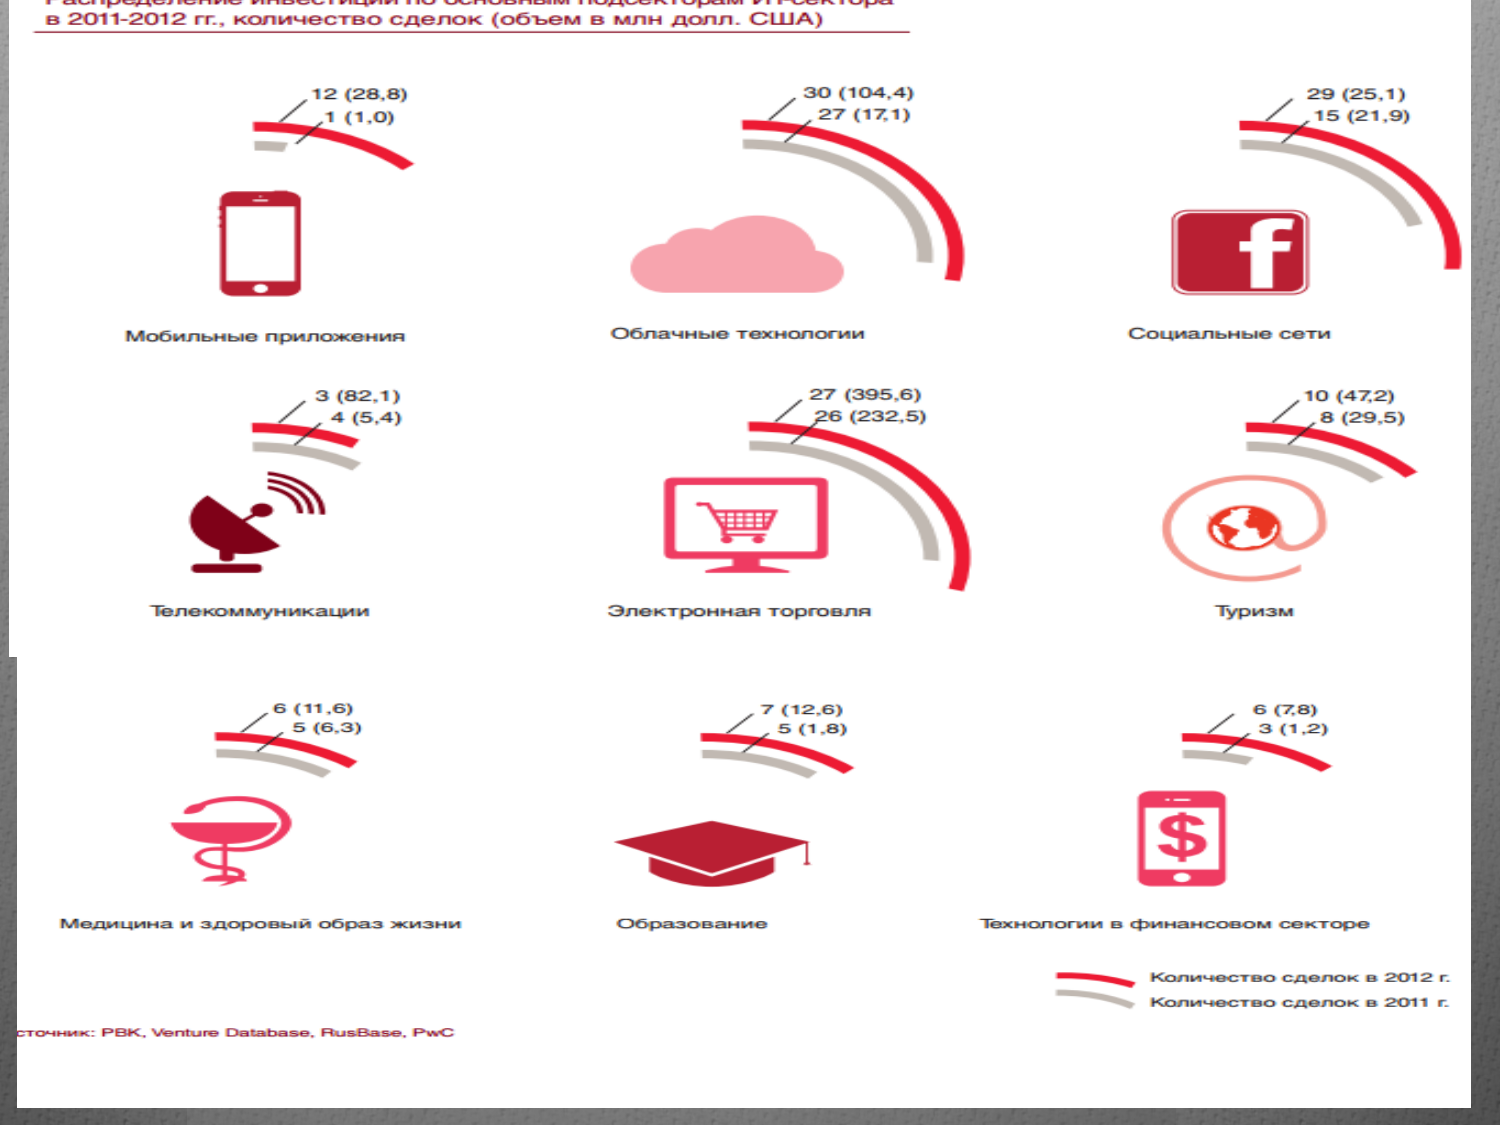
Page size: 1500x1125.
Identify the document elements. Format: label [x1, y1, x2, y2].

picture [17, 656, 1471, 1108]
list [9, 0, 1471, 658]
